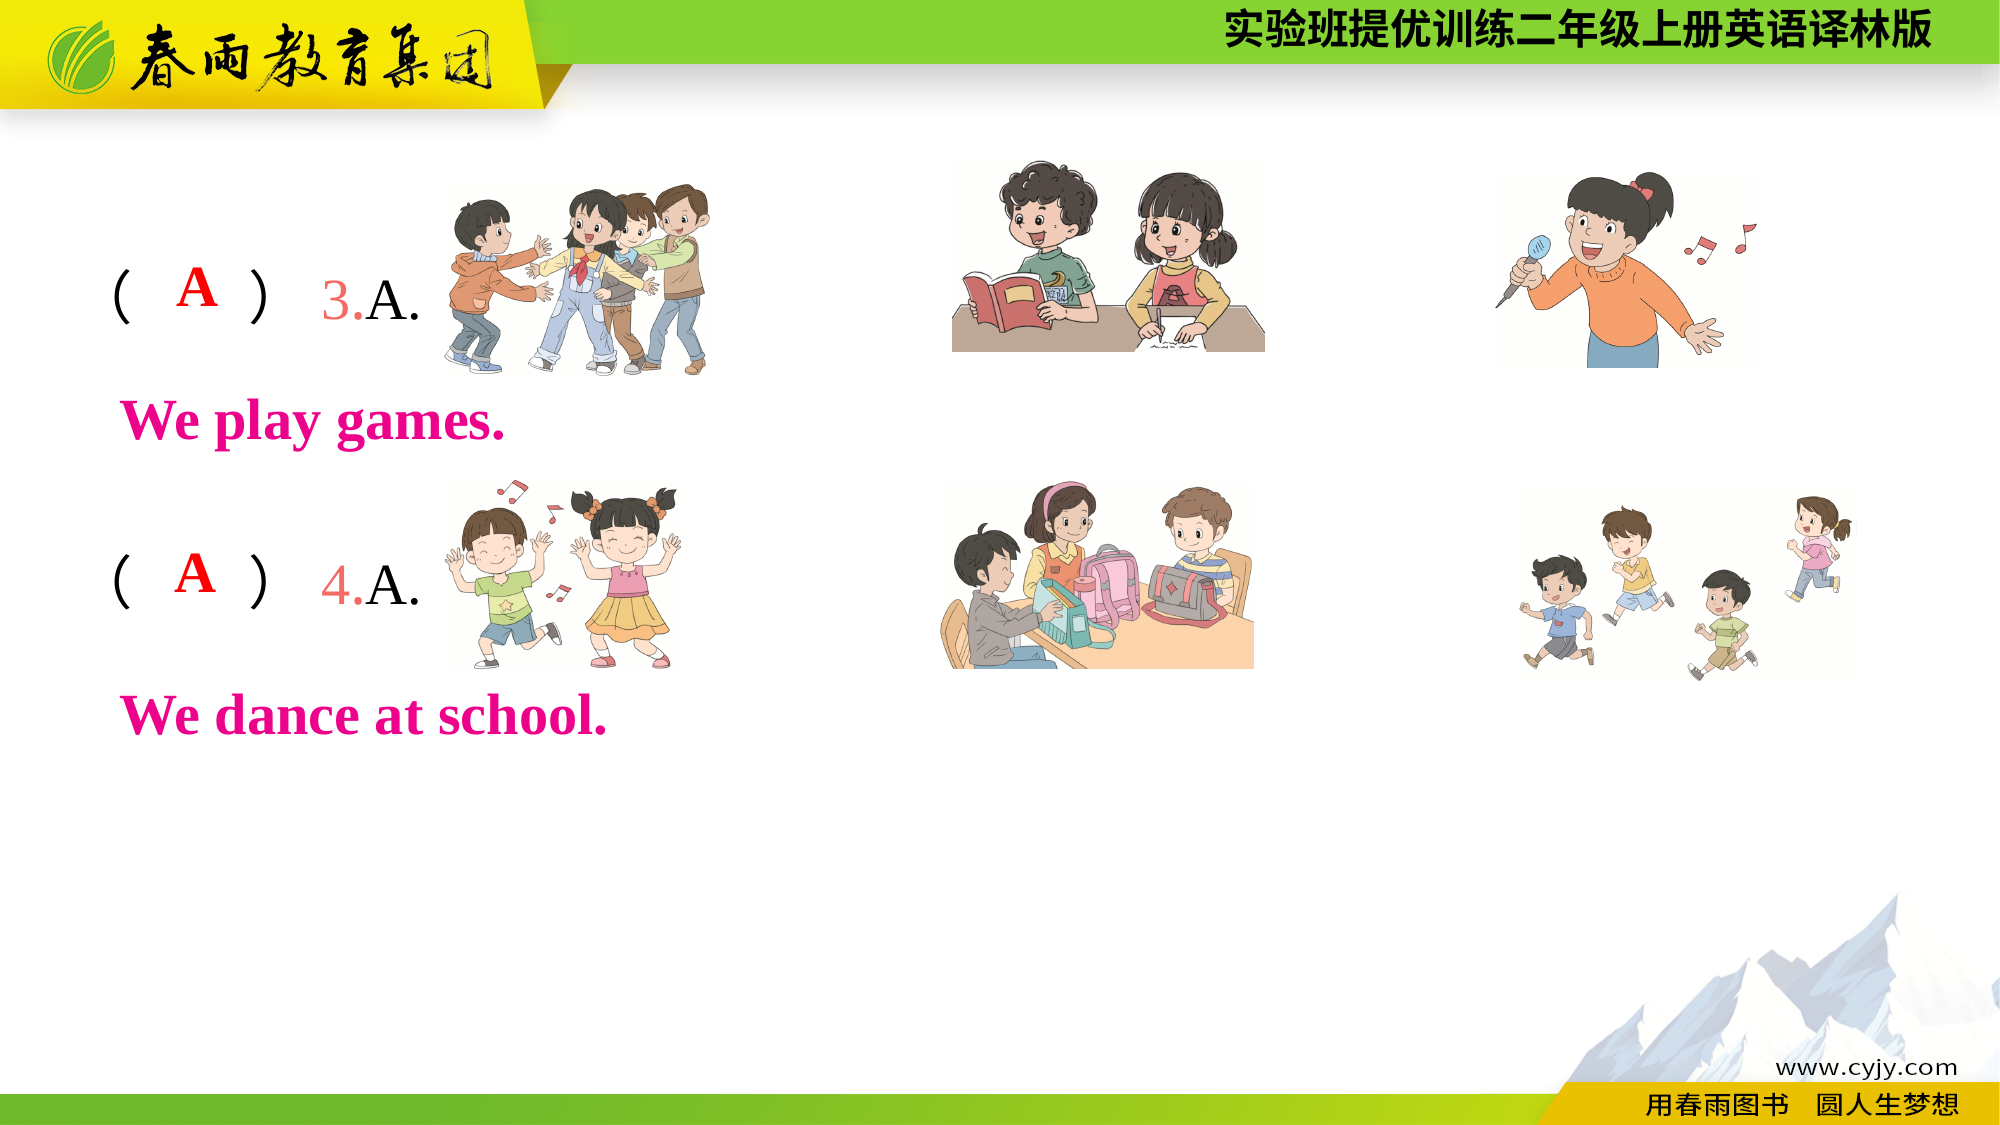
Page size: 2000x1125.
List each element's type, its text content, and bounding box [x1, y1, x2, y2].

list （ ）3.A. B. C. （ ）4.A. B. C. [59, 218, 1944, 628]
text_box We dance at school. [104, 668, 624, 754]
text_box A [161, 240, 234, 326]
text_box We play games. [104, 373, 522, 459]
text_box A [159, 527, 232, 612]
picture [0, 0, 2000, 1125]
